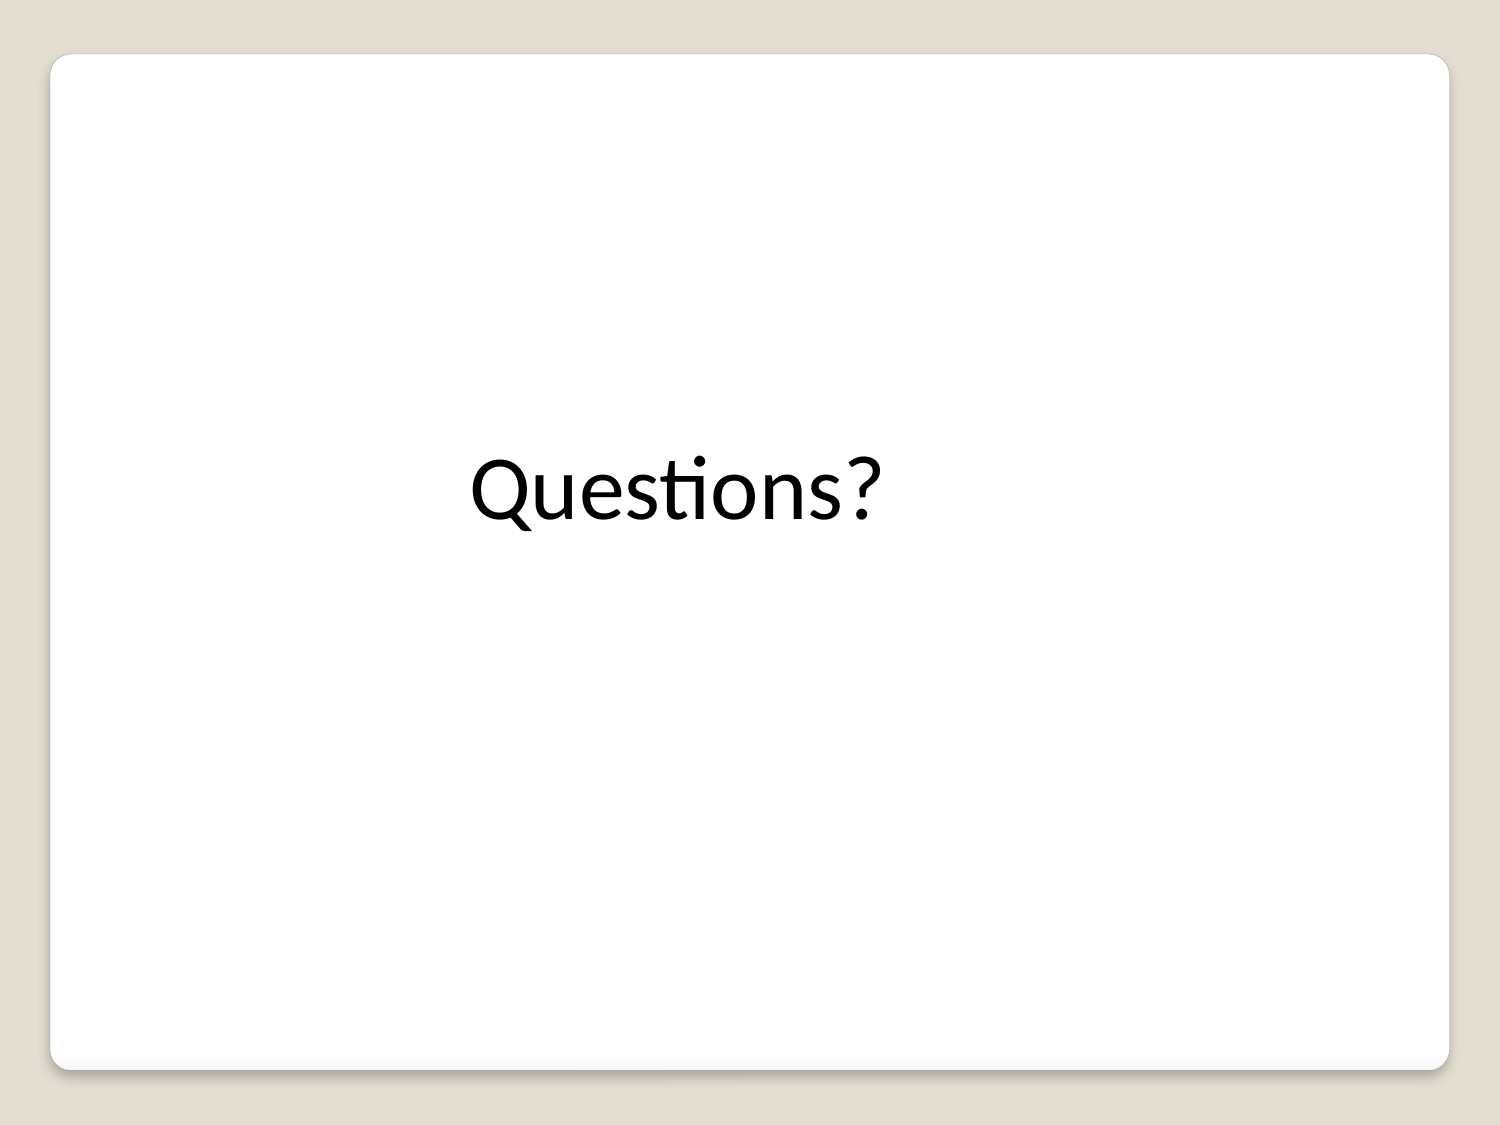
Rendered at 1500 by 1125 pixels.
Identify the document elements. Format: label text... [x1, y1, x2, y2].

text_box Questions? [454, 420, 1058, 546]
